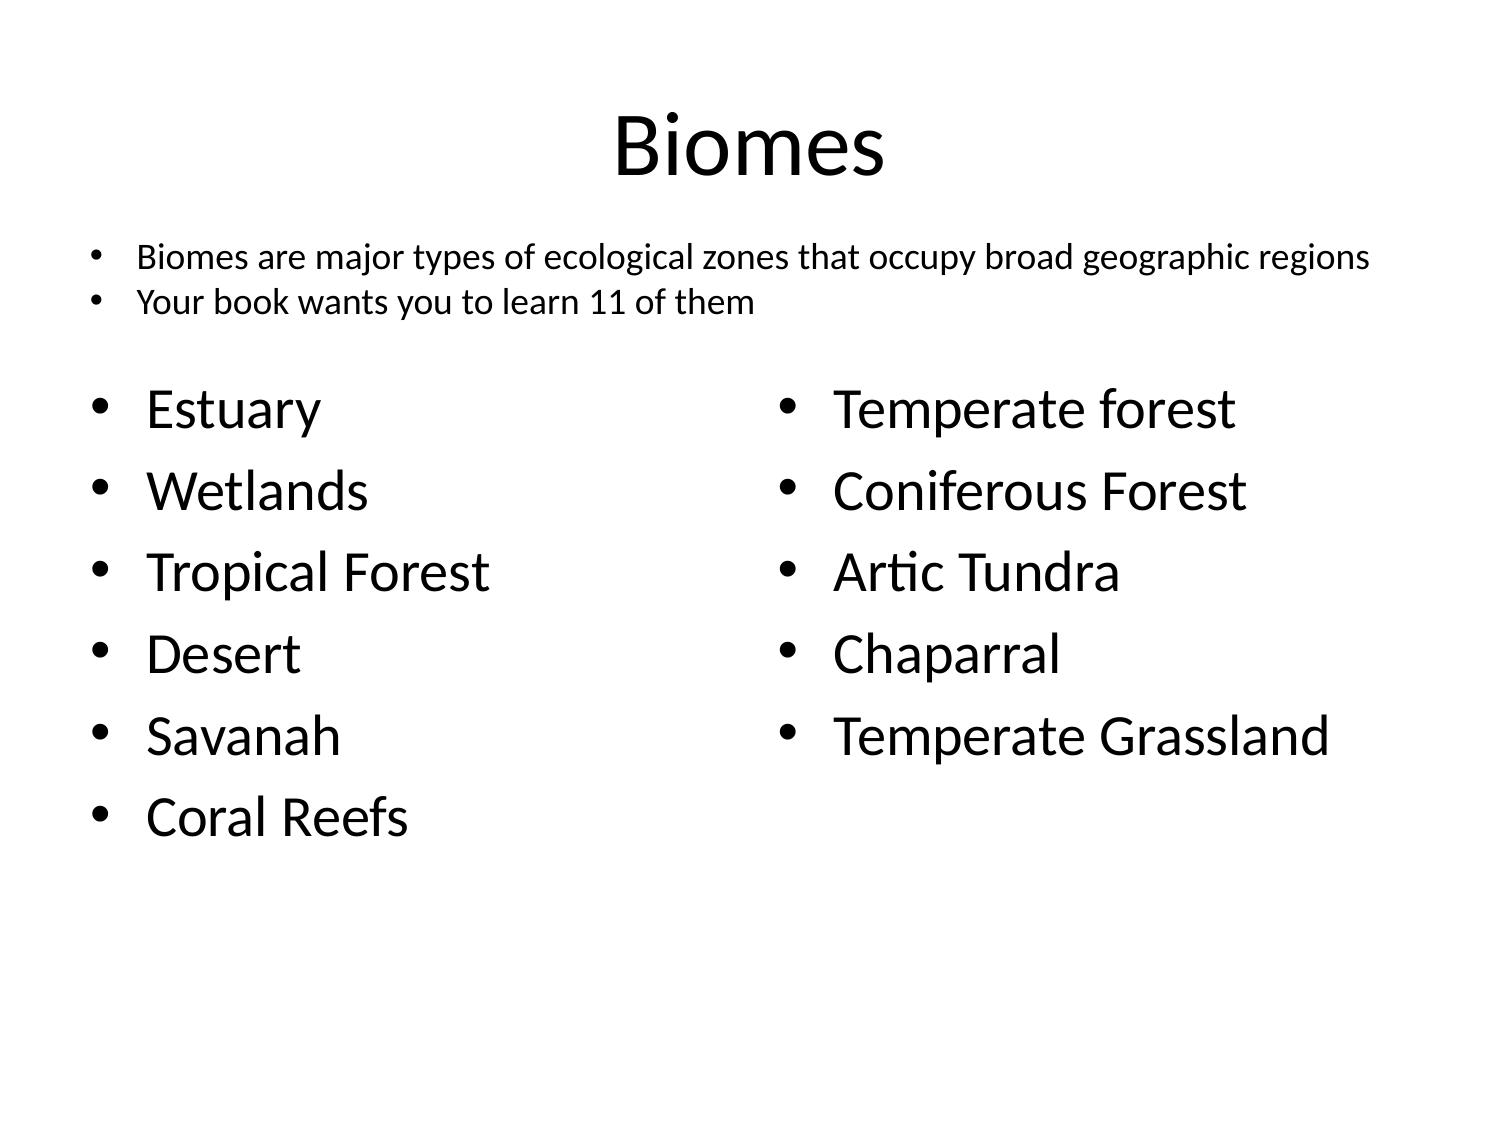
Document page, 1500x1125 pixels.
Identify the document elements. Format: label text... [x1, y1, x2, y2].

title Biomes [75, 45, 1425, 224]
list Temperate forest Coniferous Forest Artic Tundra Chaparral Temperate Grassland [762, 362, 1425, 1005]
list Estuary Wetlands Tropical Forest Desert Savanah Coral Reefs [75, 362, 738, 1005]
text_box Biomes are major types of ecological zones that occupy broad geographic regions Your book wants you to learn 11 of them [74, 224, 1425, 330]
